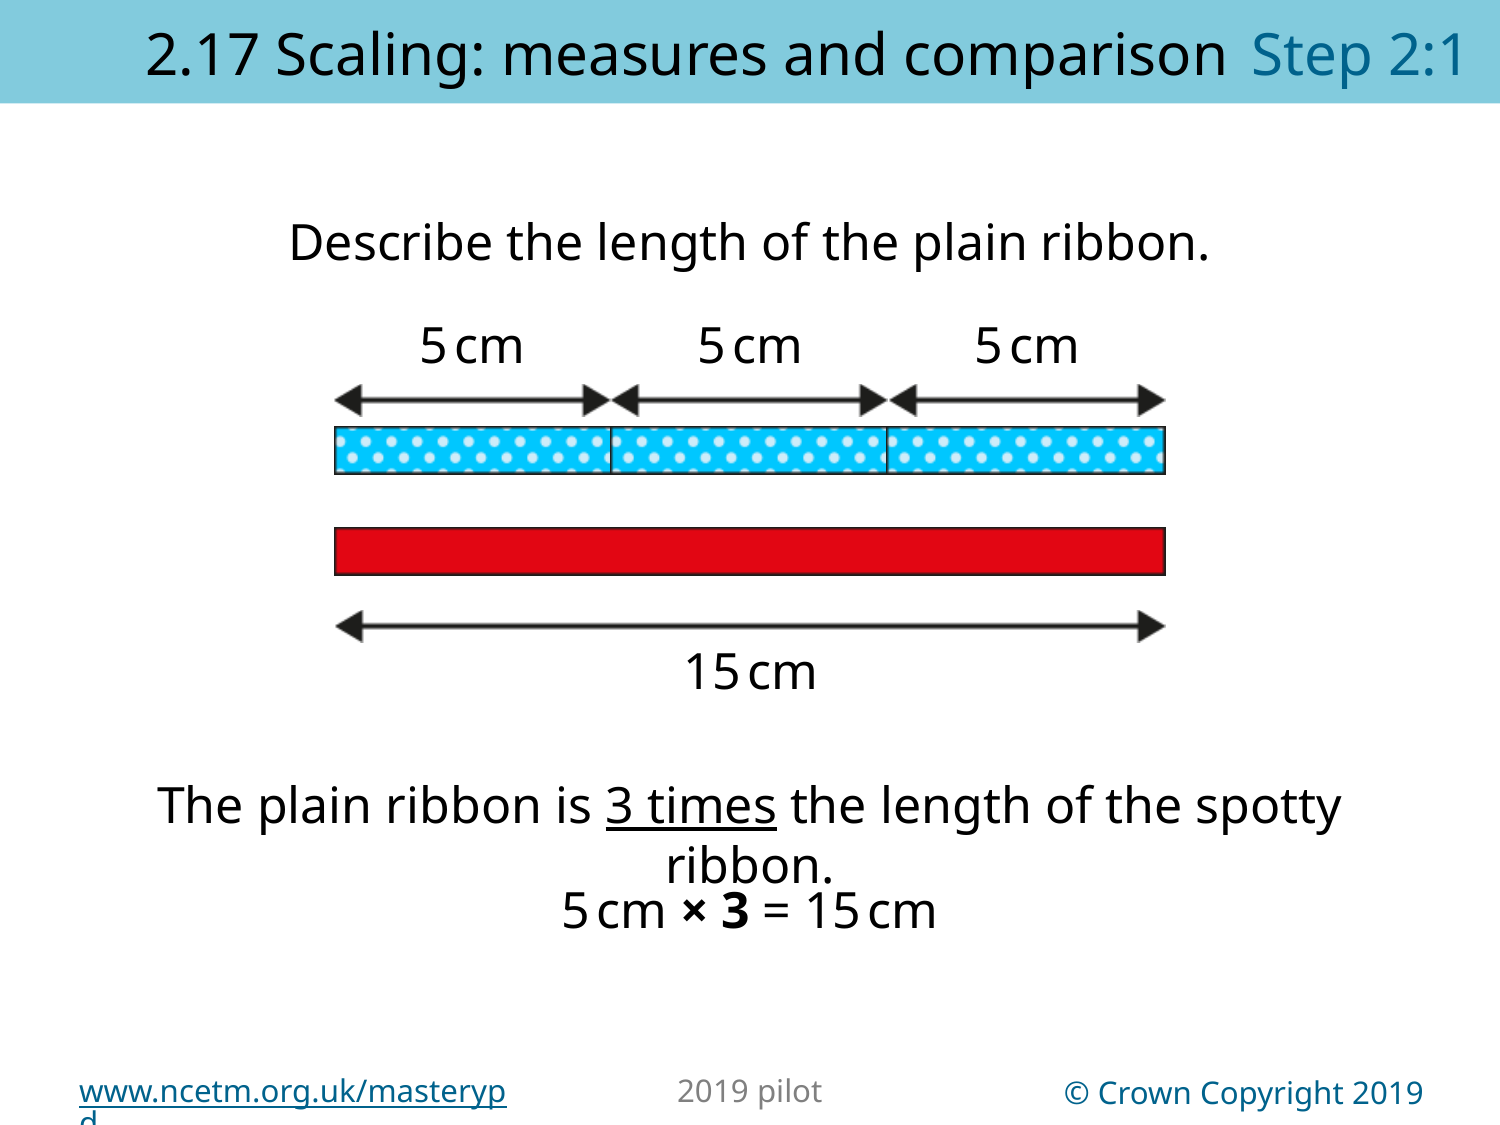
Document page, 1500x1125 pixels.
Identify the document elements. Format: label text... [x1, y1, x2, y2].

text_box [334, 305, 1166, 709]
text_box 5 cm × 3 = 15 cm [546, 902, 954, 947]
text_box Describe the length of the plain ribbon. [273, 202, 1227, 278]
text_box The plain ribbon is 3 times the length of the spotty ribbon. [76, 766, 1424, 902]
list 2.17 Scaling: measures and comparison Step 2:1 [0, 0, 1500, 104]
